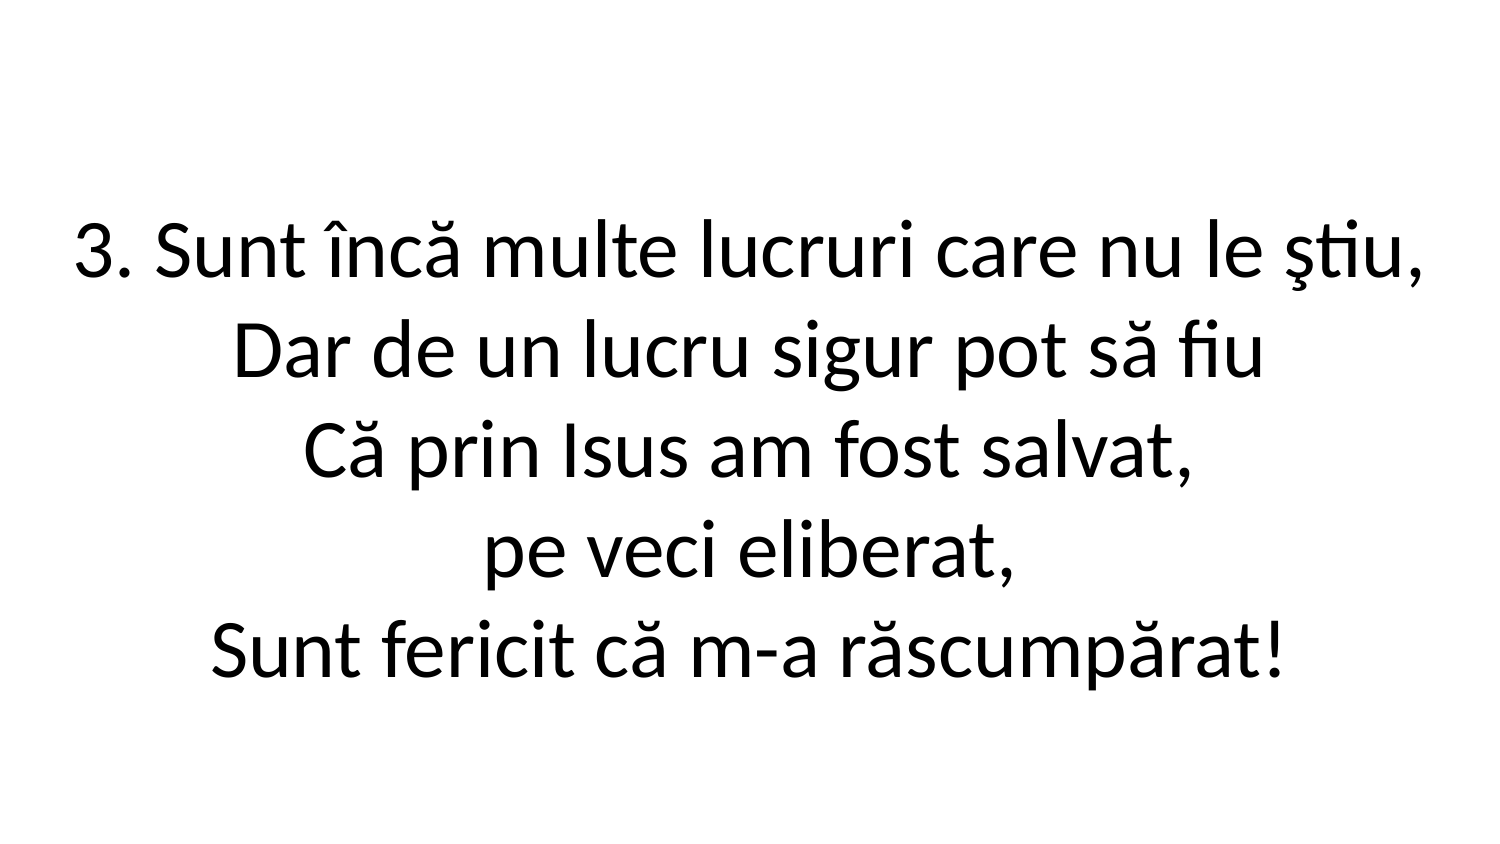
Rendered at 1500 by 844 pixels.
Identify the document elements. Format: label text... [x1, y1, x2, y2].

text_box 3. Sunt încă multe lucruri care nu le ştiu, Dar de un lucru sigur pot să fiu Că prin Isus am fost salvat, pe veci eliberat, Sunt fericit că m-a răscumpărat! [57, 142, 1443, 702]
